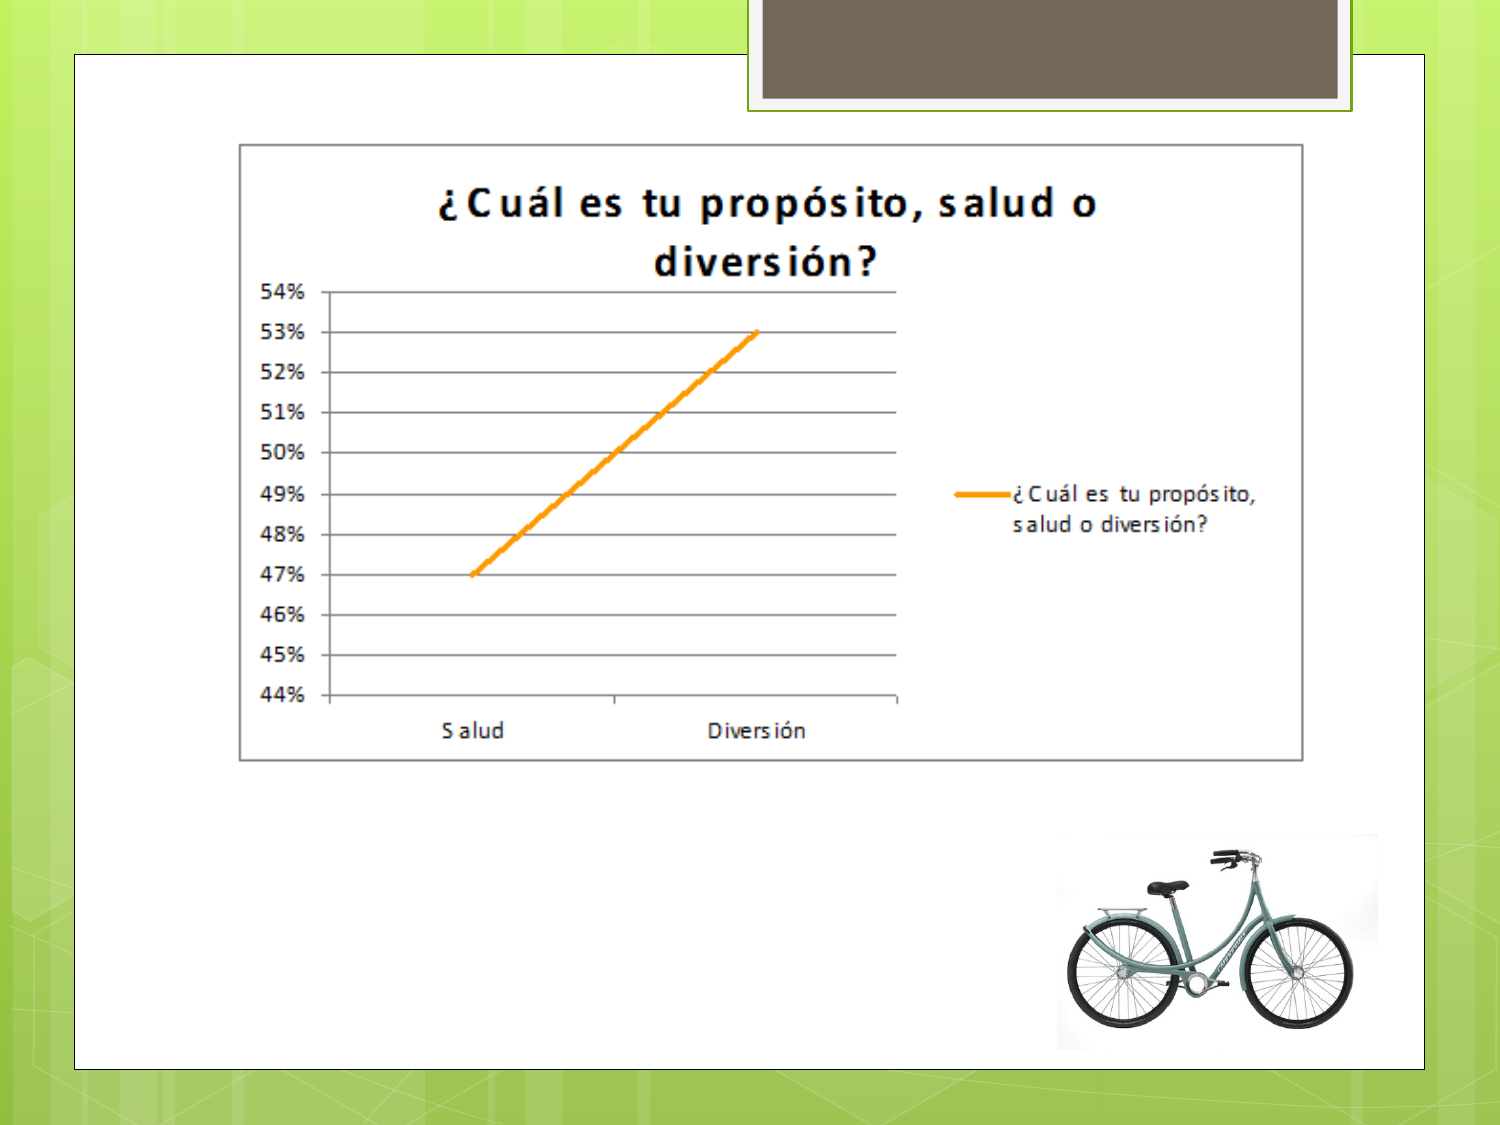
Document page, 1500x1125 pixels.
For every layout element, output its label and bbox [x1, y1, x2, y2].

picture [1056, 833, 1379, 1051]
list [229, 136, 1318, 776]
